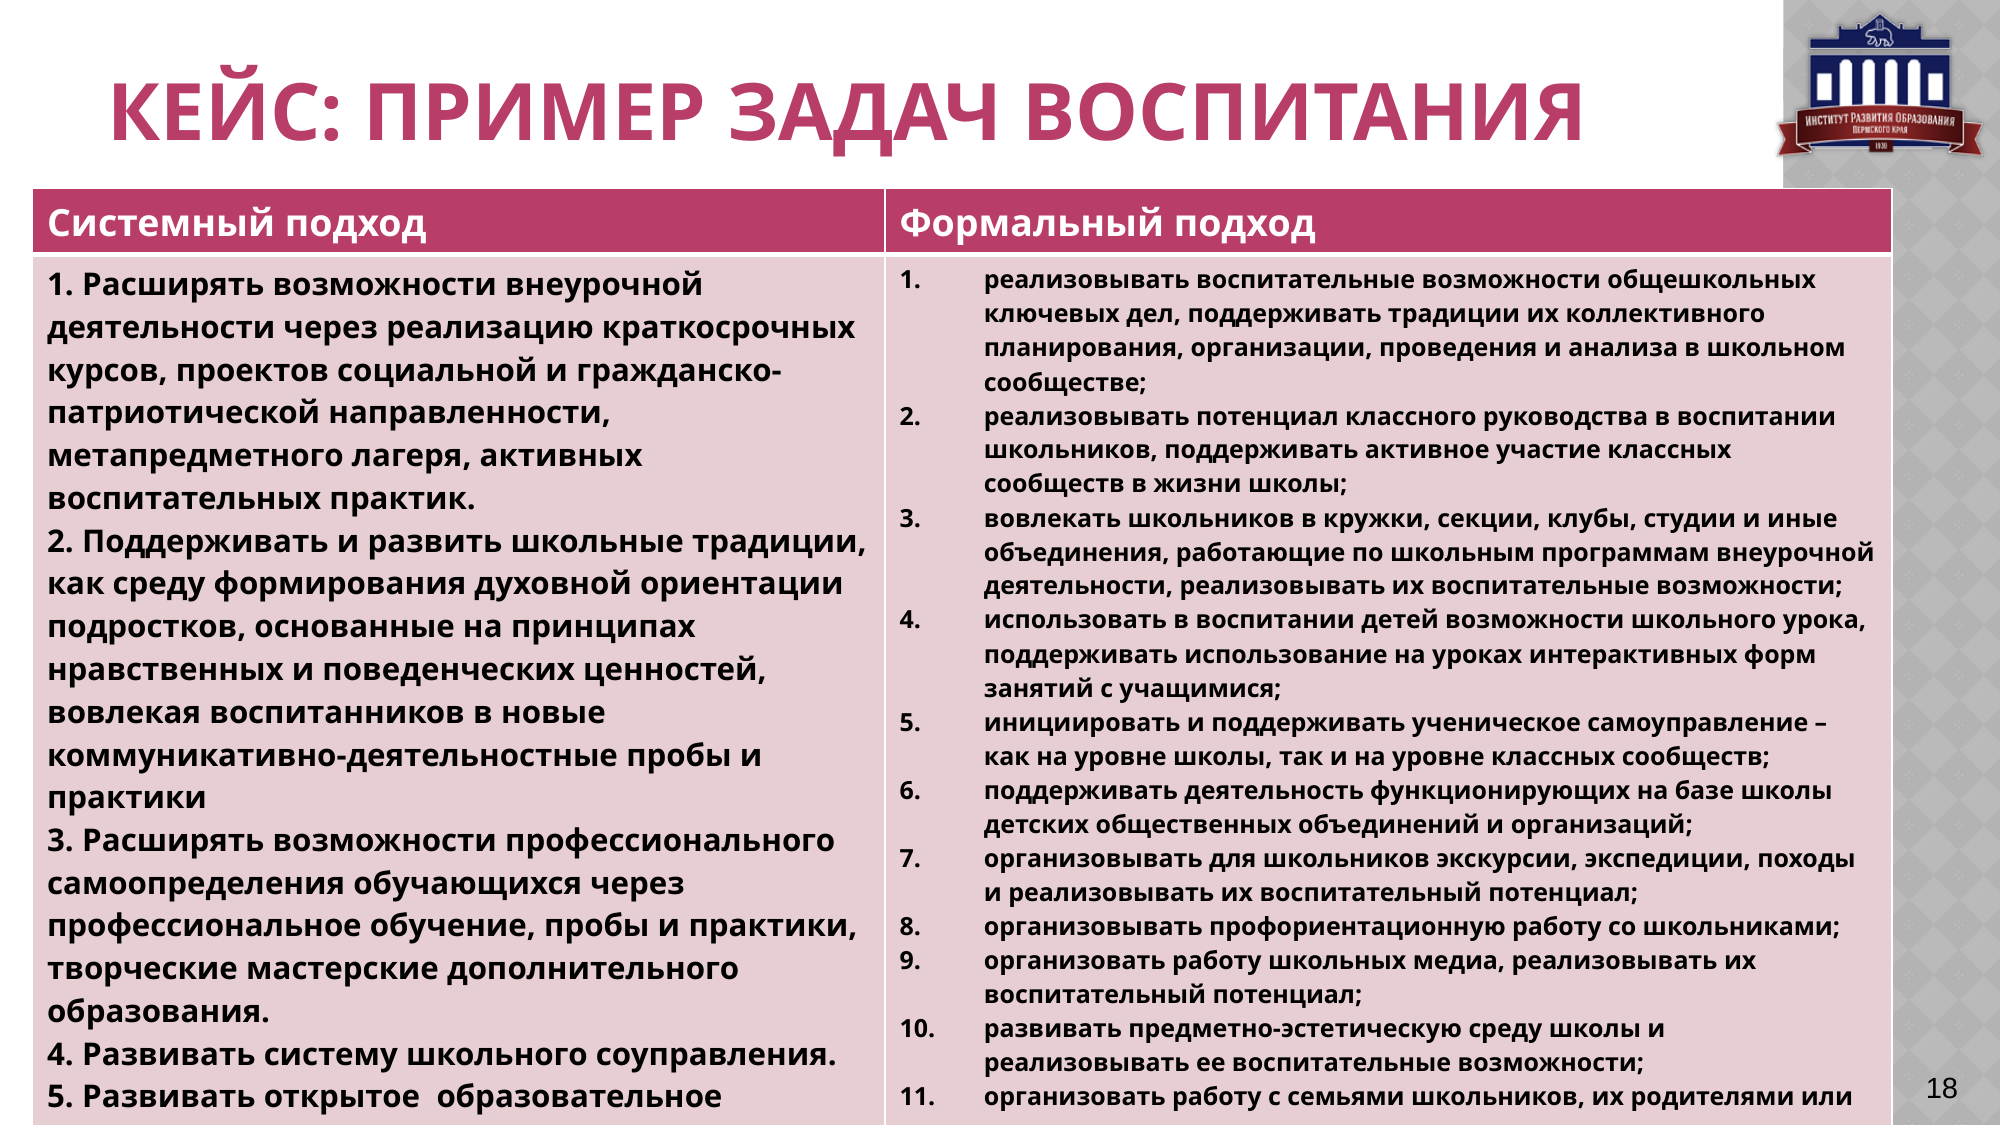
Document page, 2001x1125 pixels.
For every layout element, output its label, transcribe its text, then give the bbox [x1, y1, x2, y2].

title Кейс: пример задач воспитания [99, 52, 1684, 157]
table_header Системный подход [33, 189, 884, 252]
table_cell 1. Расширять возможности внеурочной деятельности через реализацию краткосрочных курсов, проектов социальной и гражданско-патриотической направленности, метапредметного лагеря, активных воспитательных практик. 2. Поддерживать и развить школьные традиции, как среду формирования духовной ориентации подростков, основанные на принципах нравственных и поведенческих ценностей, вовлекая воспитанников в новые коммуникативно-деятельностные пробы и практики 3. Расширять возможности профессионального самоопределения обучающихся через профессиональное обучение, пробы и практики, творческие мастерские дополнительного образования. 4. Развивать систему школьного соуправления. 5. Развивать открытое образовательное пространство социального и сетевого партнерства «Школа – родители – общественность – субъекты профилактики». [33, 257, 884, 1125]
table_cell реализовывать воспитательные возможности общешкольных ключевых дел, поддерживать традиции их коллективного планирования, организации, проведения и анализа в школьном сообществе; реализовывать потенциал классного руководства в воспитании школьников, поддерживать активное участие классных сообществ в жизни школы; вовлекать школьников в кружки, секции, клубы, студии и иные объединения, работающие по школьным программам внеурочной деятельности, реализовывать их воспитательные возможности; использовать в воспитании детей возможности школьного урока, поддерживать использование на уроках интерактивных форм занятий с учащимися; инициировать и поддерживать ученическое самоуправление – как на уровне школы, так и на уровне классных сообществ; поддерживать деятельность функционирующих на базе школы детских общественных объединений и организаций; организовывать для школьников экскурсии, экспедиции, походы и реализовывать их воспитательный потенциал; организовывать профориентационную работу со школьниками; организовать работу школьных медиа, реализовывать их воспитательный потенциал; развивать предметно-эстетическую среду школы и реализовывать ее воспитательные возможности; организовать работу с семьями школьников, их родителями или законными представителями, направленную на совместное решение проблем личностного развития детей. [886, 257, 1891, 1125]
picture [1772, 6, 1989, 163]
table_header Формальный подход [886, 189, 1891, 252]
